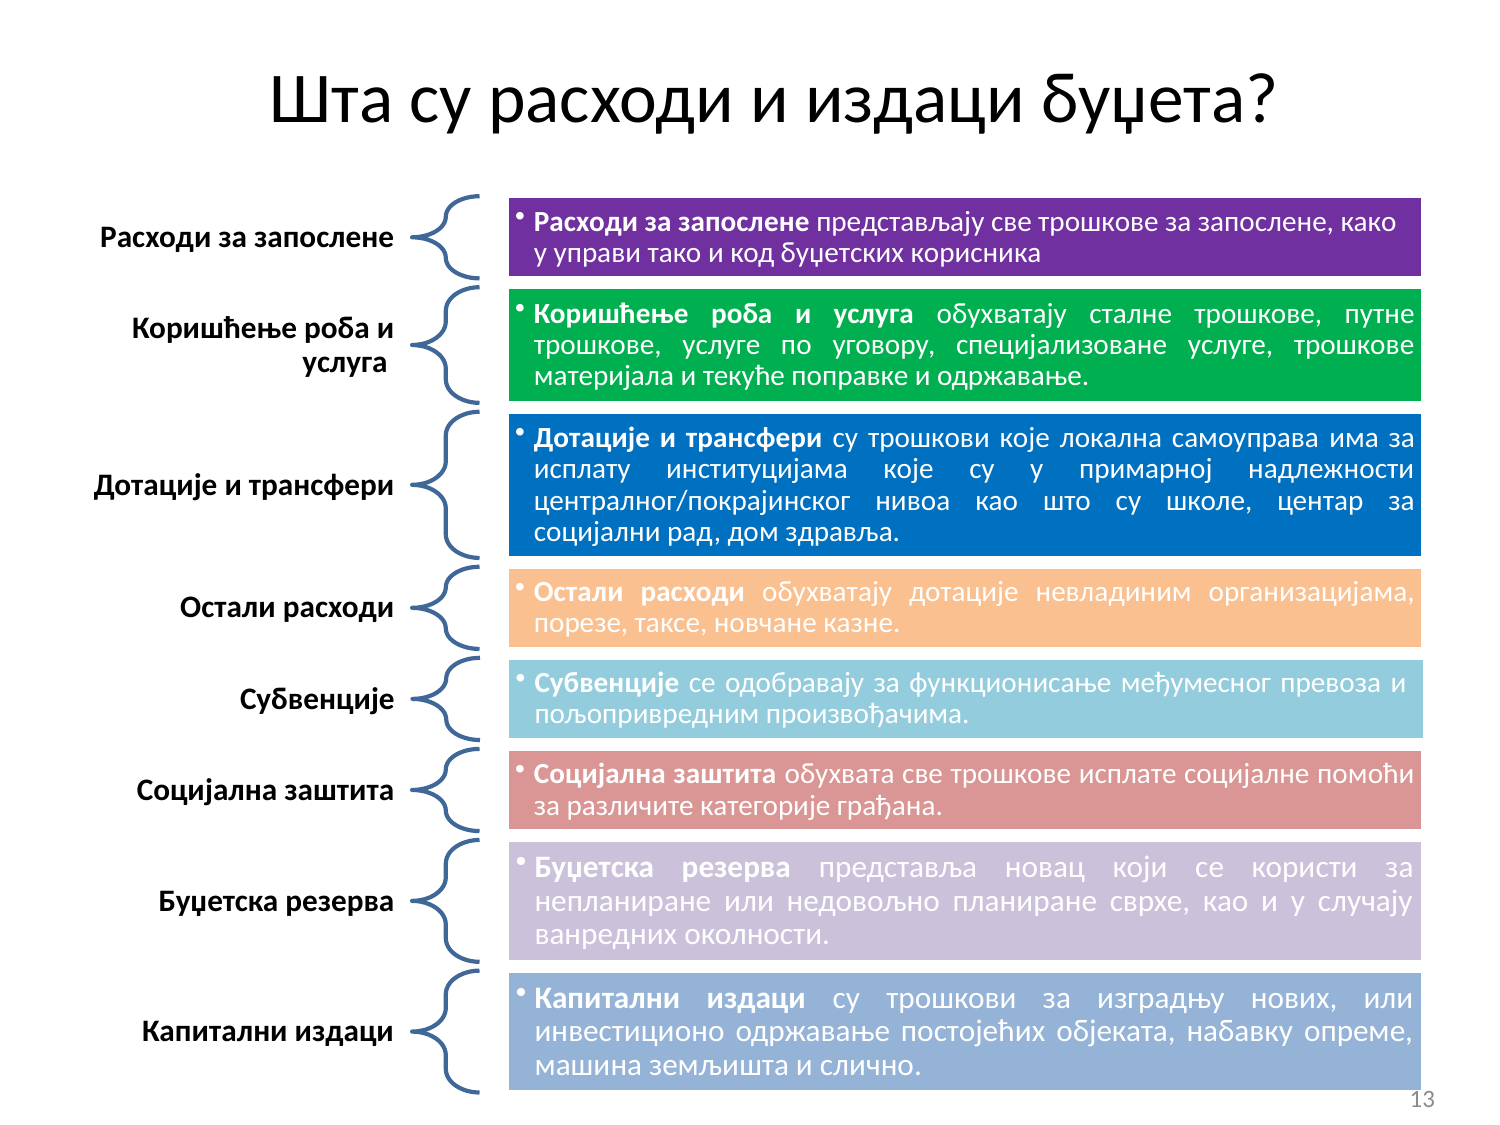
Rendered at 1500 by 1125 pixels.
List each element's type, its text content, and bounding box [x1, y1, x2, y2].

text_box Шта су расходи и издаци буџета? [99, 43, 1450, 145]
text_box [74, 184, 1426, 1104]
text_box 13 [1100, 1067, 1450, 1125]
